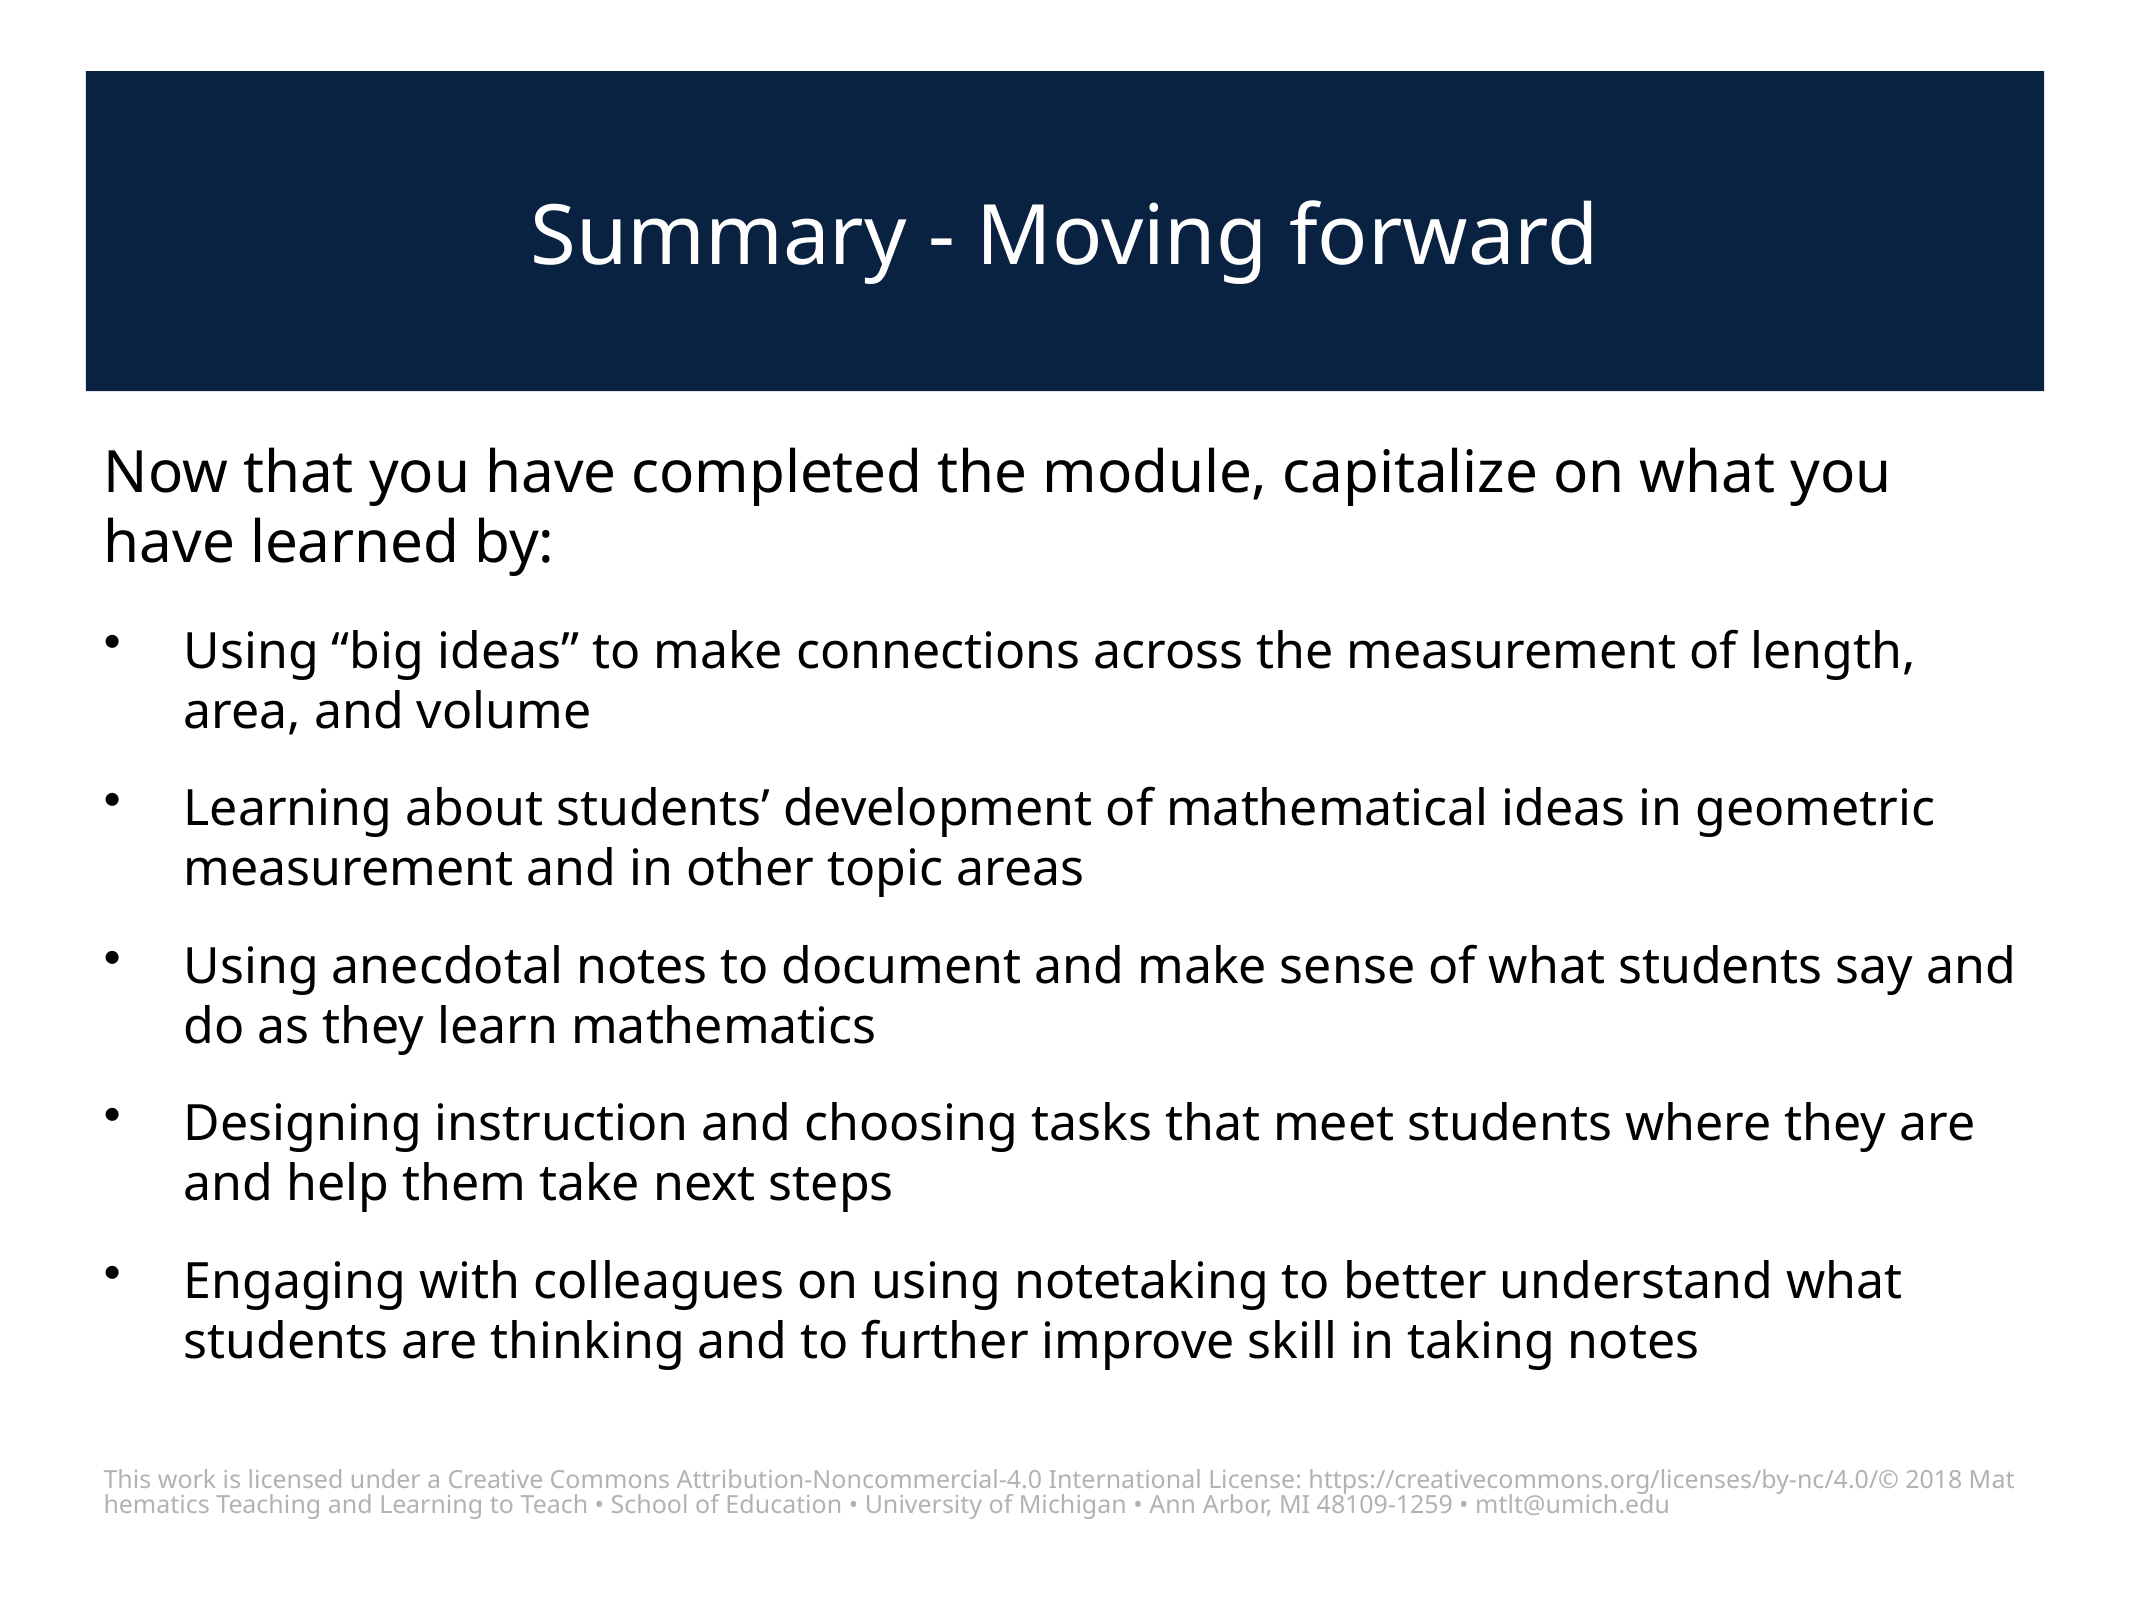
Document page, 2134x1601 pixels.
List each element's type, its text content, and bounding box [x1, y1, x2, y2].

list Now that you have completed the module, capitalize on what you have learned by: Using “big ideas” to make connections across the measurement of length, area, and volume Learning about students’ development of mathematical ideas in geometric measurement and in other topic areas Using anecdotal notes to document and make sense of what students say and do as they learn mathematics Designing instruction and choosing tasks that meet students where they are and help them take next steps Engaging with colleagues on using notetaking to better understand what students are thinking and to further improve skill in taking notes [88, 426, 2045, 1430]
footer This work is licensed under a Creative Commons Attribution-Noncommercial-4.0 International License: https://creativecommons.org/licenses/by-nc/4.0/ © 2018 Mathematics Teaching and Learning to Teach • School of Education • University of Michigan • Ann Arbor, MI 48109-1259 • mtlt@umich.edu [88, 1436, 2045, 1524]
title Summary - Moving forward [85, 71, 2045, 392]
